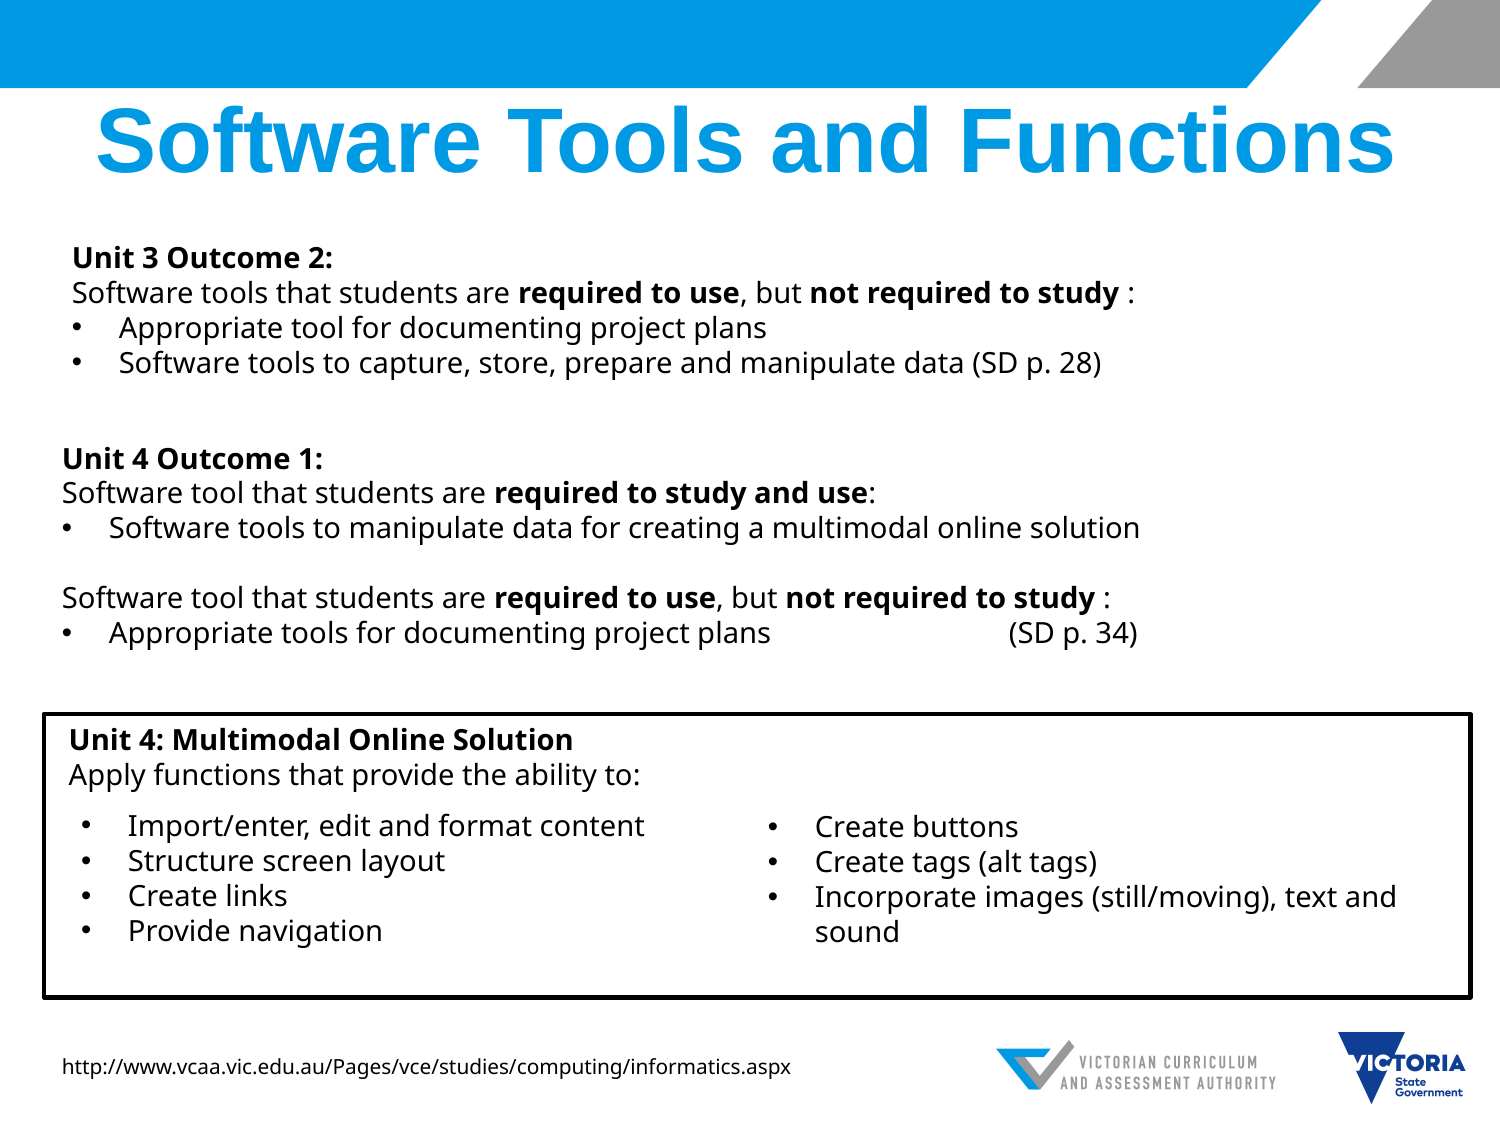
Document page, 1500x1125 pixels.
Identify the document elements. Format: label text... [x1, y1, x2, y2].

text_box Unit 4 Outcome 1: Software tool that students are required to study and use: Software tools to manipulate data for creating a multimodal online solution Software tool that students are required to use, but not required to study : Appropriate tools for documenting project plans (SD p. 34) [47, 432, 1451, 657]
text_box [1444, 712, 1473, 1000]
picture [0, 0, 1500, 1125]
title Software Tools and Functions [71, 66, 1422, 206]
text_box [46, 713, 1447, 1084]
text_box Unit 3 Outcome 2: Software tools that students are required to use, but not required to study : Appropriate tool for documenting project plans Software tools to capture, store, prepare and manipulate data (SD p. 28) [57, 231, 1465, 387]
